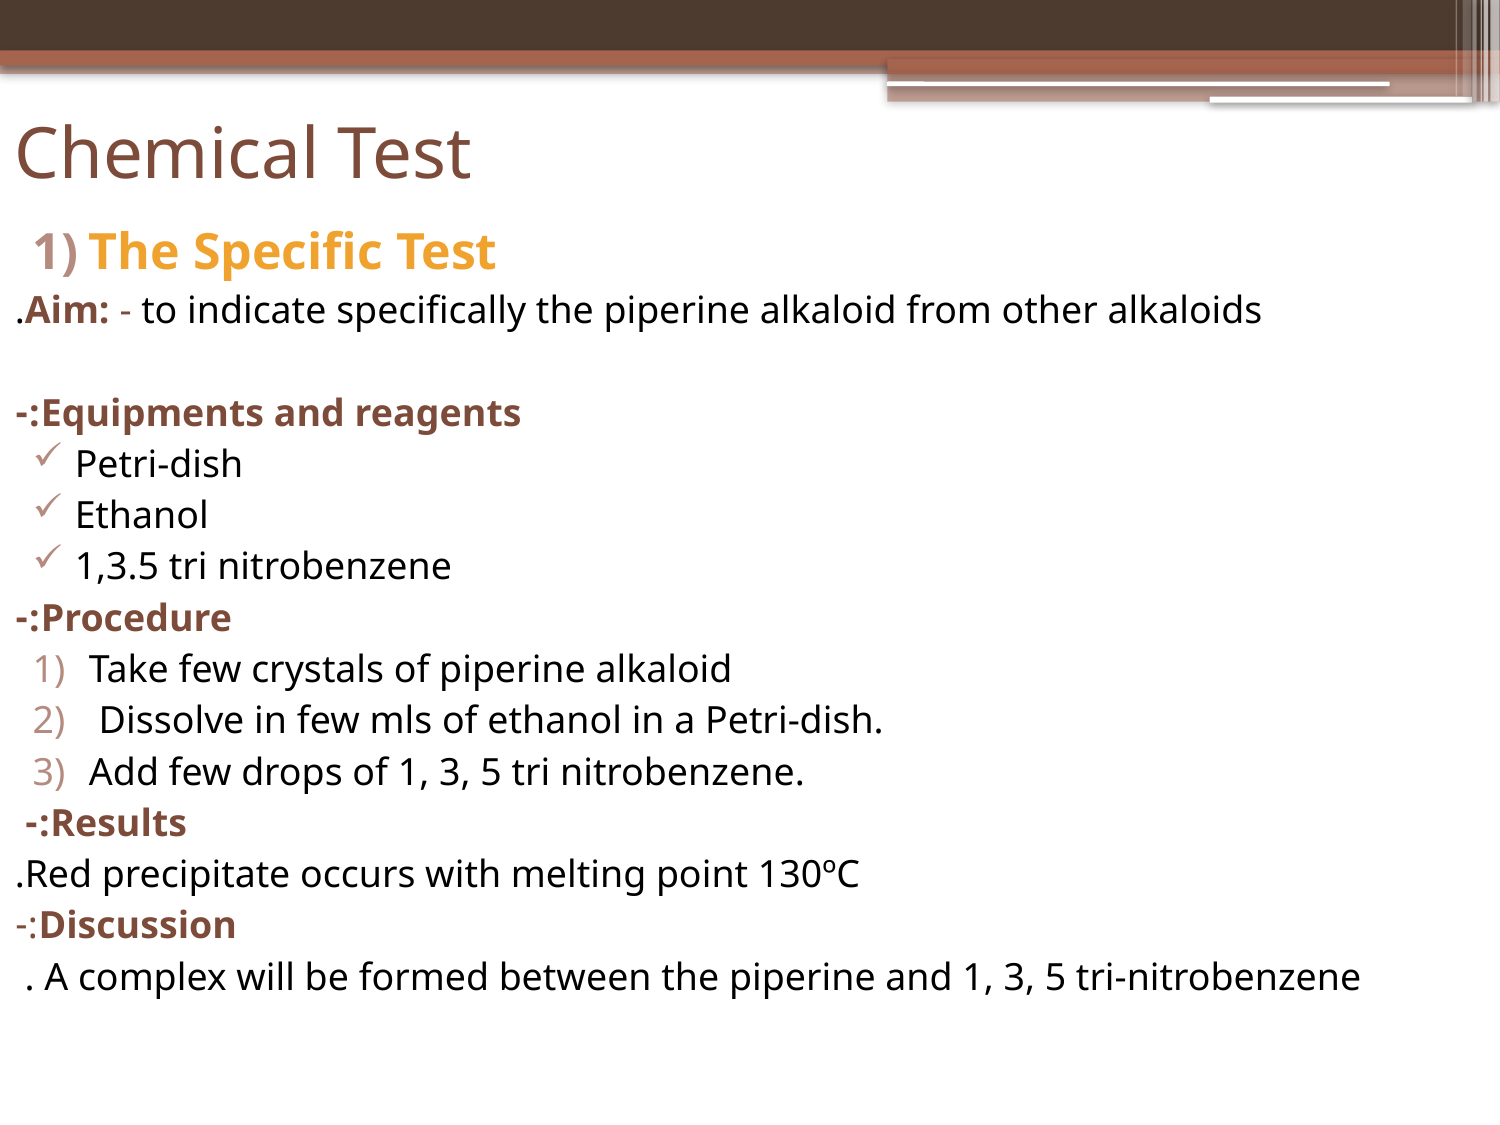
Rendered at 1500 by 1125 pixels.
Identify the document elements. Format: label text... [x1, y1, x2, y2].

list The Specific Test Aim: - to indicate specifically the piperine alkaloid from other alkaloids. Equipments and reagents:- Petri-dish Ethanol 1,3.5 tri nitrobenzene Procedure:- Take few crystals of piperine alkaloid Dissolve in few mls of ethanol in a Petri-dish. Add few drops of 1, 3, 5 tri nitrobenzene. Results:- Red precipitate occurs with melting point 130ºC. Discussion:- A complex will be formed between the piperine and 1, 3, 5 tri-nitrobenzene . [0, 212, 1500, 1125]
title Chemical Test [0, 99, 1500, 200]
